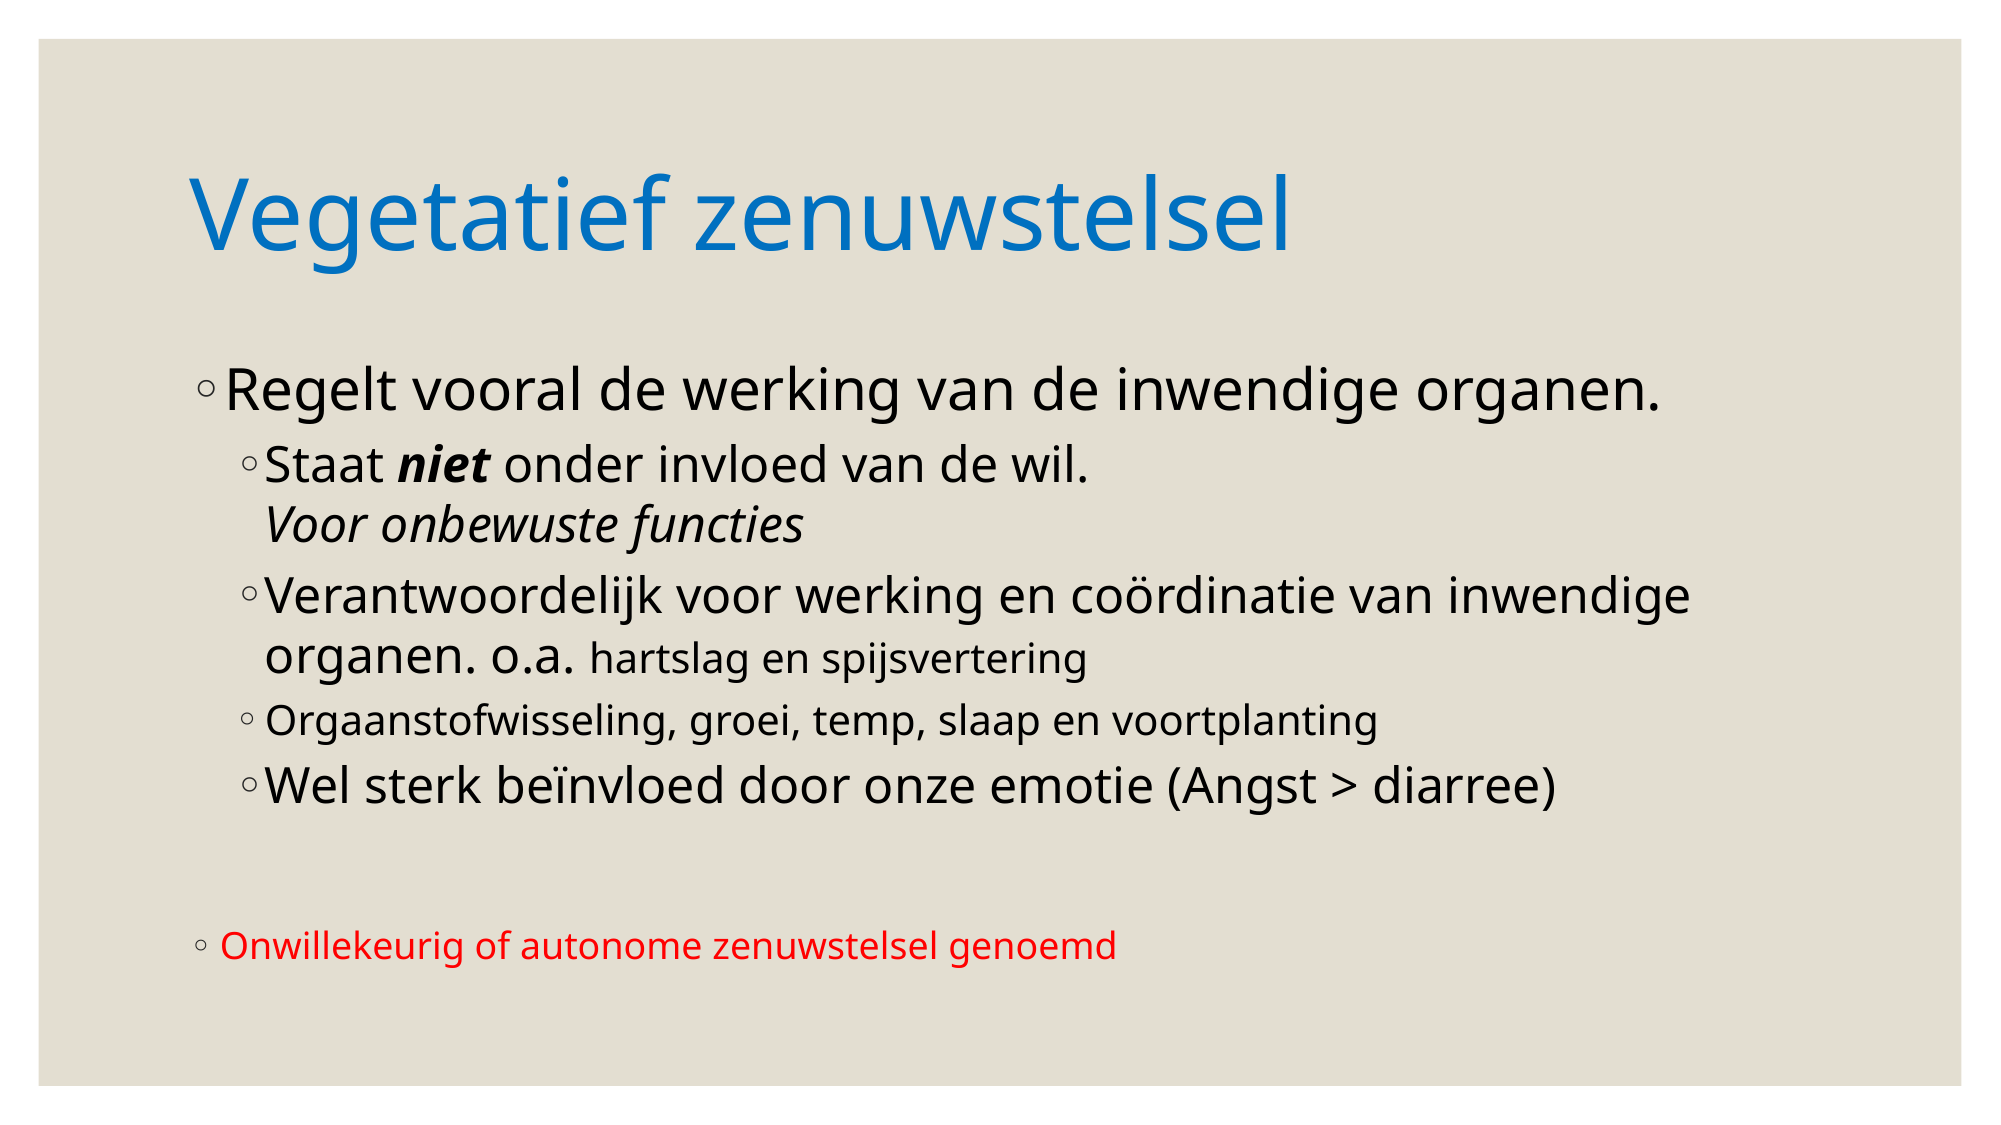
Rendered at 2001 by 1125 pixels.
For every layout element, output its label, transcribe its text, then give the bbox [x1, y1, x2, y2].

title Vegetatief zenuwstelsel [174, 105, 1825, 331]
list Regelt vooral de werking van de inwendige organen. Staat niet onder invloed van de wil. Voor onbewuste functies Verantwoordelijk voor werking en coördinatie van inwendige organen. o.a. hartslag en spijsvertering Orgaanstofwisseling, groei, temp, slaap en voortplanting Wel sterk beïnvloed door onze emotie (Angst > diarree) Onwillekeurig of autonome zenuwstelsel genoemd [174, 345, 1825, 990]
